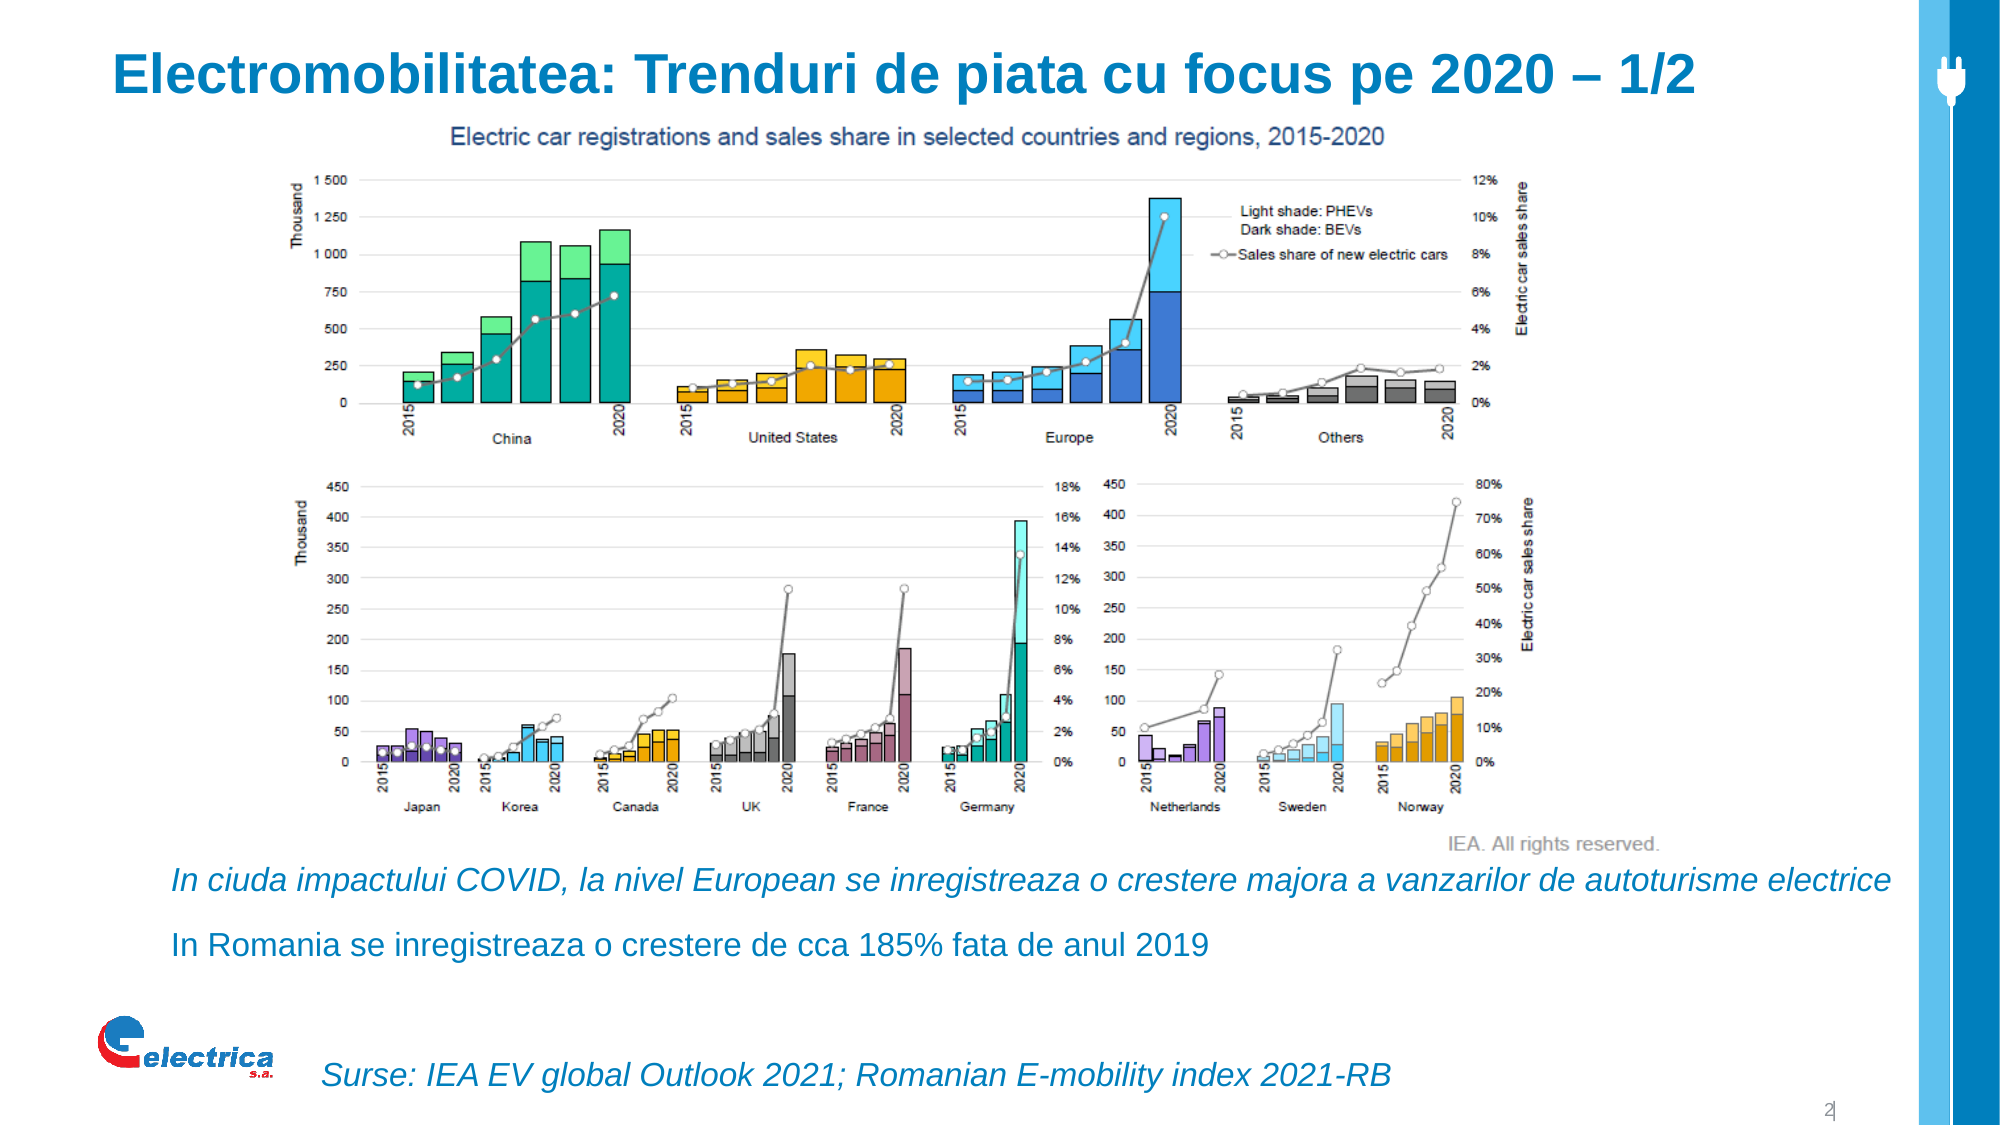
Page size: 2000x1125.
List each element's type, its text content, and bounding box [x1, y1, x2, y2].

list In ciuda impactului COVID, la nivel European se inregistreaza o crestere majora a vanzarilor de autoturisme electrice In Romania se inregistreaza o crestere de cca 185% fata de anul 2019 Surse: IEA EV global Outlook 2021; Romanian E-mobility index 2021-RB [170, 858, 1896, 1096]
picture [274, 115, 1662, 859]
title Electromobilitatea: Trenduri de piata cu focus pe 2020 – 1/2 [112, 44, 1825, 116]
picture [97, 1015, 170, 1078]
